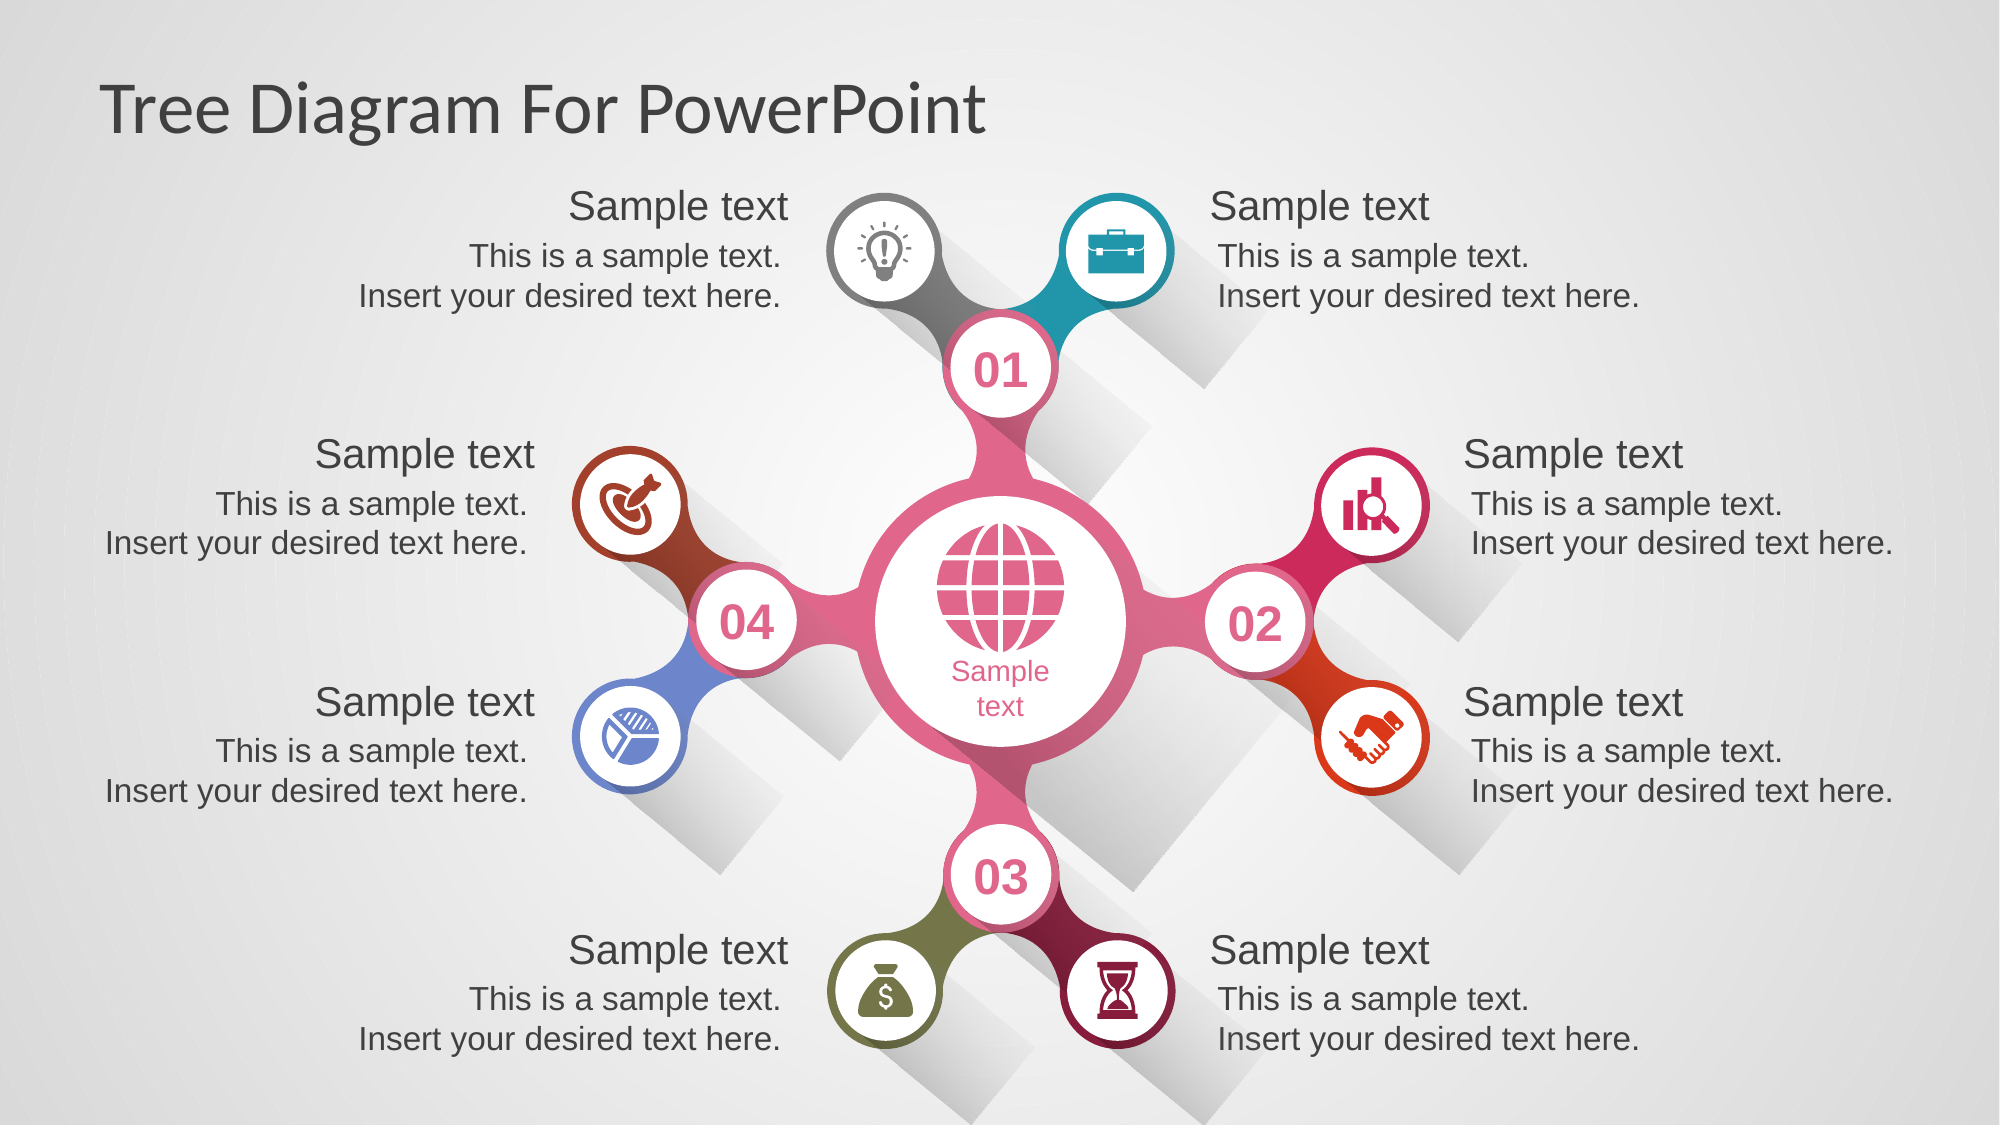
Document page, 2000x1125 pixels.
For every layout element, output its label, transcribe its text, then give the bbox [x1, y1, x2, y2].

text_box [1343, 477, 1400, 535]
text_box [1097, 961, 1138, 1019]
text_box [1003, 620, 1026, 652]
text_box [975, 620, 998, 652]
text_box [1403, 691, 1424, 712]
text_box [936, 590, 969, 615]
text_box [857, 963, 914, 1018]
text_box [1003, 523, 1026, 556]
text_box This is a sample text. Insert your desired text here. [343, 980, 797, 1065]
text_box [1338, 710, 1404, 765]
text_box [1177, 563, 1309, 618]
text_box [1088, 229, 1144, 274]
text_box [1145, 941, 1169, 964]
text_box [1258, 447, 1426, 604]
text_box [826, 192, 936, 307]
text_box 03 [948, 821, 1054, 927]
text_box This is a sample text. Insert your desired text here. [1202, 237, 1657, 322]
text_box [852, 472, 1139, 658]
text_box Sample text [1448, 667, 1916, 732]
text_box [975, 330, 1154, 506]
text_box [945, 620, 985, 651]
text_box [883, 696, 978, 769]
text_box This is a sample text. Insert your desired text here. [89, 732, 544, 817]
text_box This is a sample text. Insert your desired text here. [343, 237, 797, 322]
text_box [601, 707, 660, 766]
text_box [936, 560, 969, 586]
text_box [1028, 317, 1053, 341]
text_box Sample text [1194, 171, 1663, 237]
text_box [1003, 560, 1030, 586]
text_box [1269, 585, 1412, 742]
text_box [603, 465, 785, 625]
text_box This is a sample text. Insert your desired text here. [1202, 980, 1657, 1065]
text_box Sample text [82, 667, 550, 732]
text_box This is a sample text. Insert your desired text here. [1456, 485, 1910, 569]
text_box Sample text [1194, 915, 1663, 980]
text_box This is a sample text. Insert your desired text here. [89, 485, 544, 569]
text_box [1028, 192, 1171, 348]
text_box [1063, 198, 1169, 304]
text_box [1085, 214, 1270, 391]
text_box [1003, 590, 1030, 615]
text_box This is a sample text. Insert your desired text here. [1456, 732, 1910, 817]
text_box [1032, 590, 1065, 615]
text_box [974, 836, 1154, 995]
text_box [1032, 560, 1065, 586]
text_box 04 [694, 567, 799, 673]
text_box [599, 473, 662, 536]
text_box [856, 221, 912, 282]
text_box [945, 525, 985, 556]
text_box Sample text [335, 915, 804, 980]
text_box [1319, 685, 1424, 790]
text_box [776, 572, 855, 637]
text_box [857, 954, 1037, 1125]
text_box [1090, 950, 1270, 1125]
text_box [856, 216, 1037, 372]
text_box [1314, 739, 1356, 794]
text_box 02 [1202, 569, 1308, 675]
text_box [571, 445, 682, 560]
text_box [1059, 991, 1104, 1048]
text_box [1319, 453, 1424, 558]
text_box [578, 683, 683, 789]
text_box [571, 624, 736, 793]
text_box [931, 530, 1295, 894]
text_box [1344, 468, 1524, 644]
text_box [942, 368, 1032, 476]
text_box [975, 523, 998, 556]
text_box Sample text [82, 419, 550, 485]
text_box Sample text [873, 493, 1128, 749]
text_box [971, 560, 998, 586]
text_box [719, 581, 896, 763]
text_box [827, 882, 991, 1048]
text_box [1016, 525, 1056, 556]
text_box [688, 621, 732, 677]
text_box Sample text [1448, 419, 1916, 485]
text_box Sample text [335, 171, 804, 237]
text_box [1016, 620, 1056, 651]
text_box 01 [948, 315, 1054, 420]
text_box [1065, 938, 1170, 1043]
text_box [971, 590, 998, 615]
text_box [605, 700, 786, 877]
title Tree Diagram For PowerPoint [99, 45, 1900, 162]
text_box [943, 767, 1053, 931]
text_box [833, 938, 939, 1043]
text_box [578, 452, 683, 557]
text_box [831, 198, 937, 304]
text_box [1343, 701, 1525, 877]
